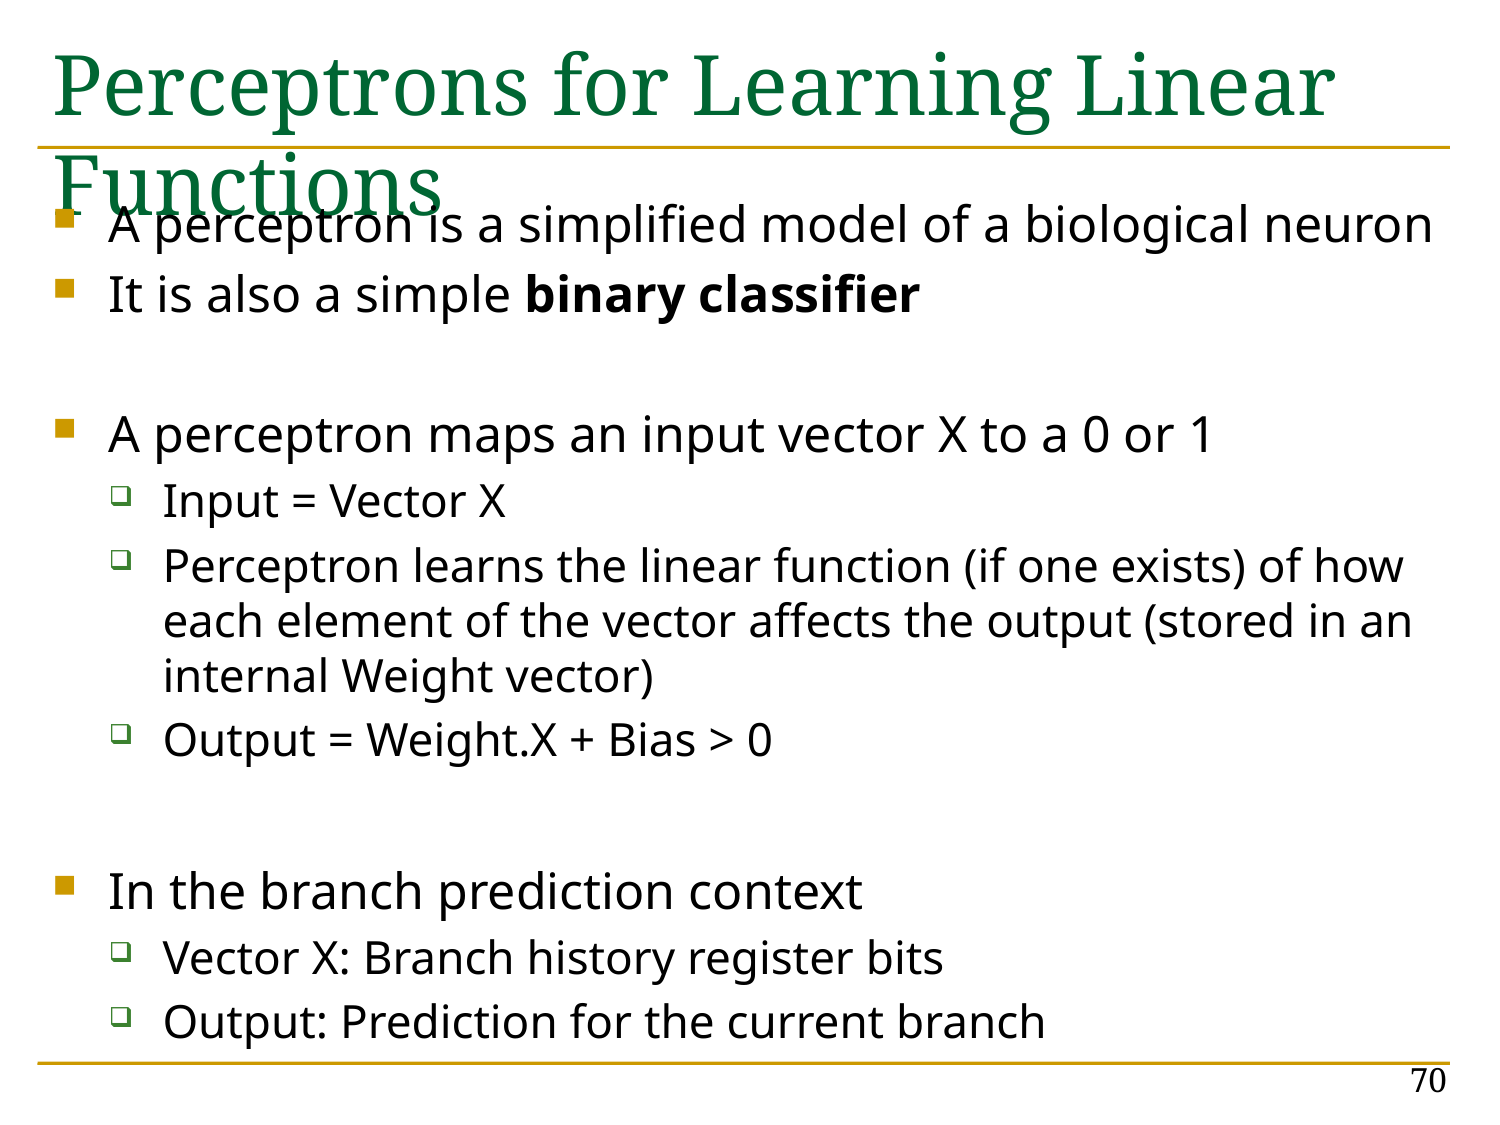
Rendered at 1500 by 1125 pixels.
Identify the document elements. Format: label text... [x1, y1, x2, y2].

slide_number 70 [1111, 1036, 1462, 1112]
title Perceptrons for Learning Linear Functions [37, 24, 1500, 200]
list A perceptron is a simplified model of a biological neuron It is also a simple binary classifier A perceptron maps an input vector X to a 0 or 1 Input = Vector X Perceptron learns the linear function (if one exists) of how each element of the vector affects the output (stored in an internal Weight vector) Output = Weight.X + Bias > 0 In the branch prediction context Vector X: Branch history register bits Output: Prediction for the current branch [37, 185, 1450, 1038]
